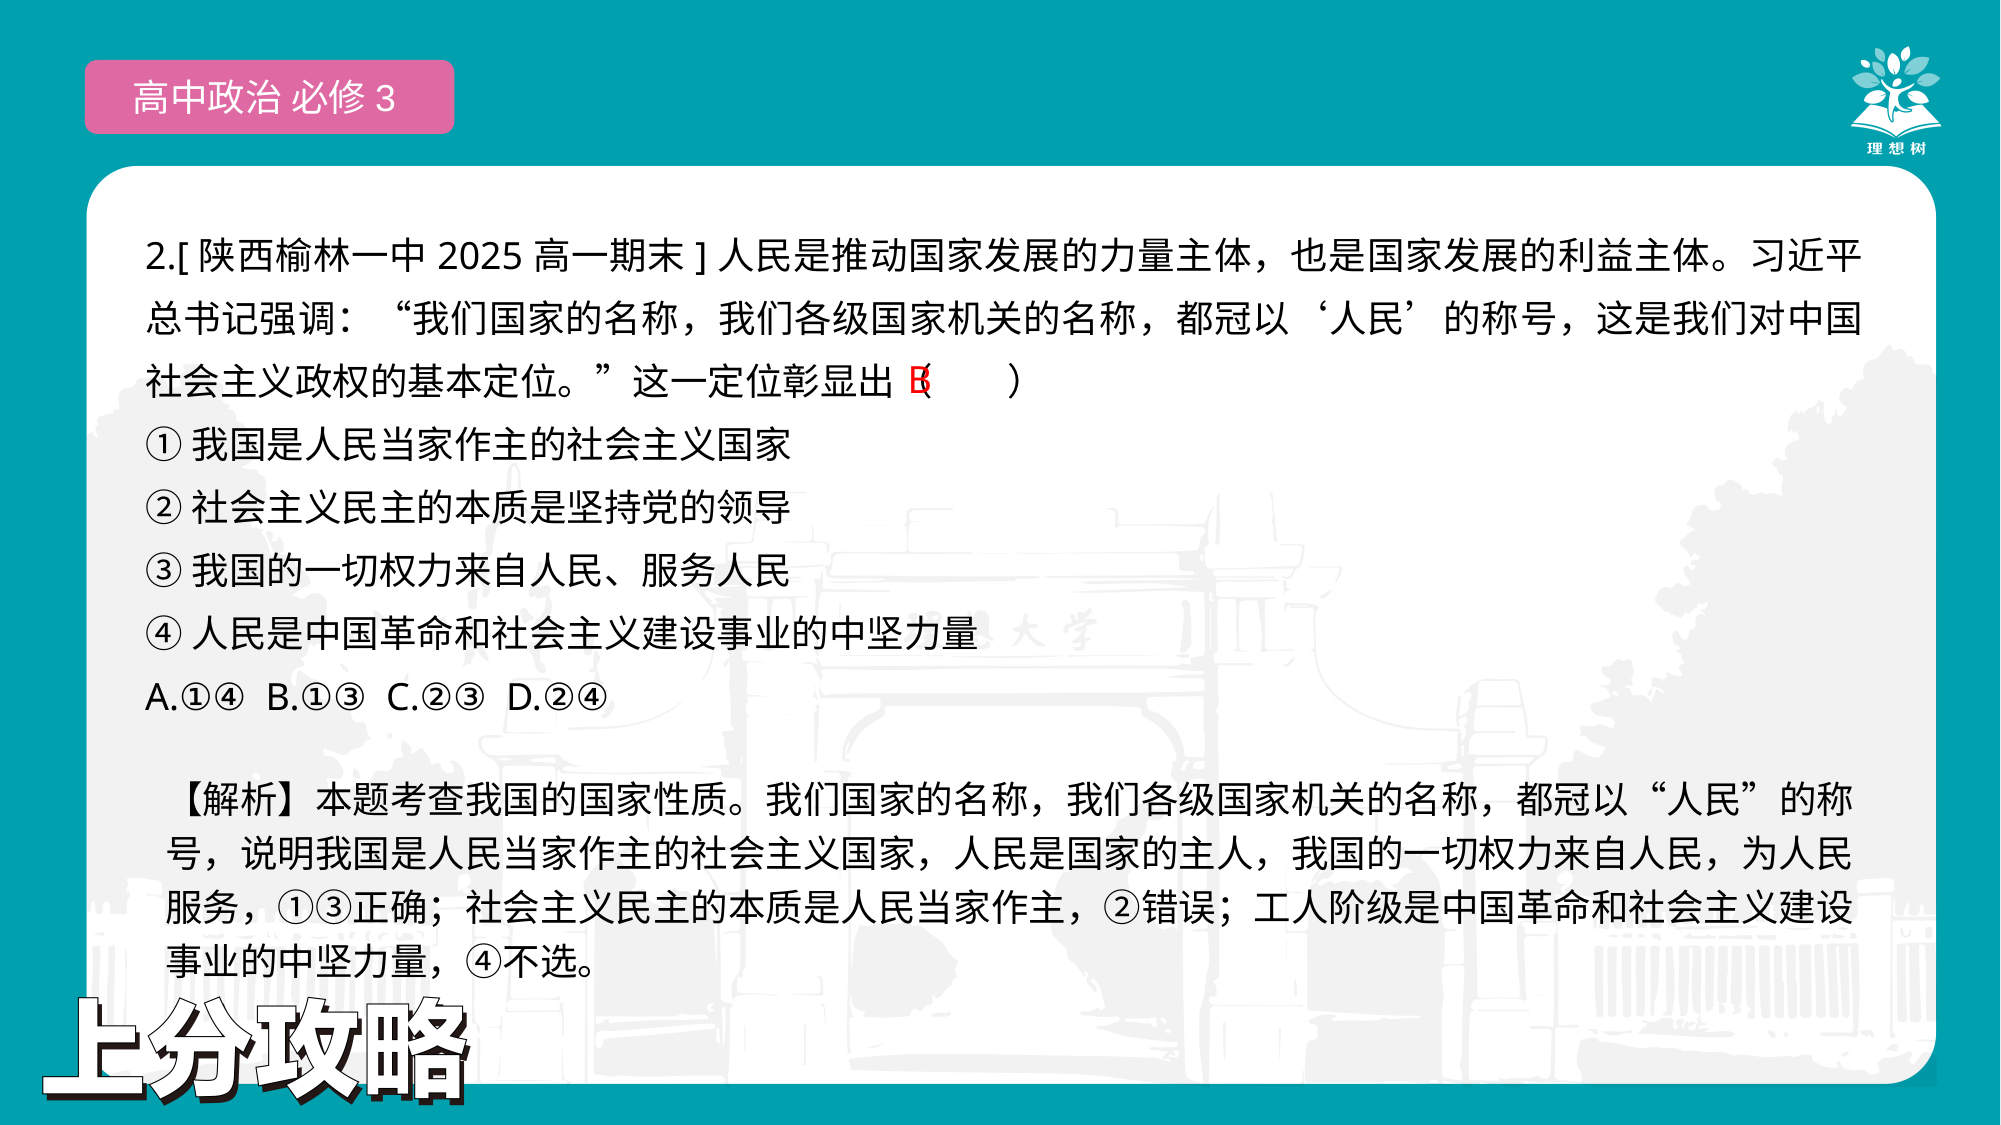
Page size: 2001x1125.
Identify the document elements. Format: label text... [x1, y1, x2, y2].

picture [0, 0, 2001, 1125]
text_box 2.[陕西榆林一中2025高一期末]人民是推动国家发展的力量主体，也是国家发展的利益主体。习近平总书记强调：“我们国家的名称，我们各级国家机关的名称，都冠以‘人民’的称号，这是我们对中国社会主义政权的基本定位。”这一定位彰显出（ ） ①我国是人民当家作主的社会主义国家 ②社会主义民主的本质是坚持党的领导 ③我国的一切权力来自人民、服务人民 ④人民是中国革命和社会主义建设事业的中坚力量 A.①④ B.①③ C.②③ D.②④ [130, 206, 1880, 726]
text_box B [883, 326, 1000, 409]
text_box 高中政治 必修3 [83, 58, 456, 135]
text_box 【解析】本题考查我国的国家性质。我们国家的名称，我们各级国家机关的名称，都冠以“人民”的称号，说明我国是人民当家作主的社会主义国家，人民是国家的主人，我国的一切权力来自人民，为人民服务，①③正确；社会主义民主的本质是人民当家作主，②错误；工人阶级是中国革命和社会主义建设事业的中坚力量，④不选。 [150, 759, 1869, 991]
